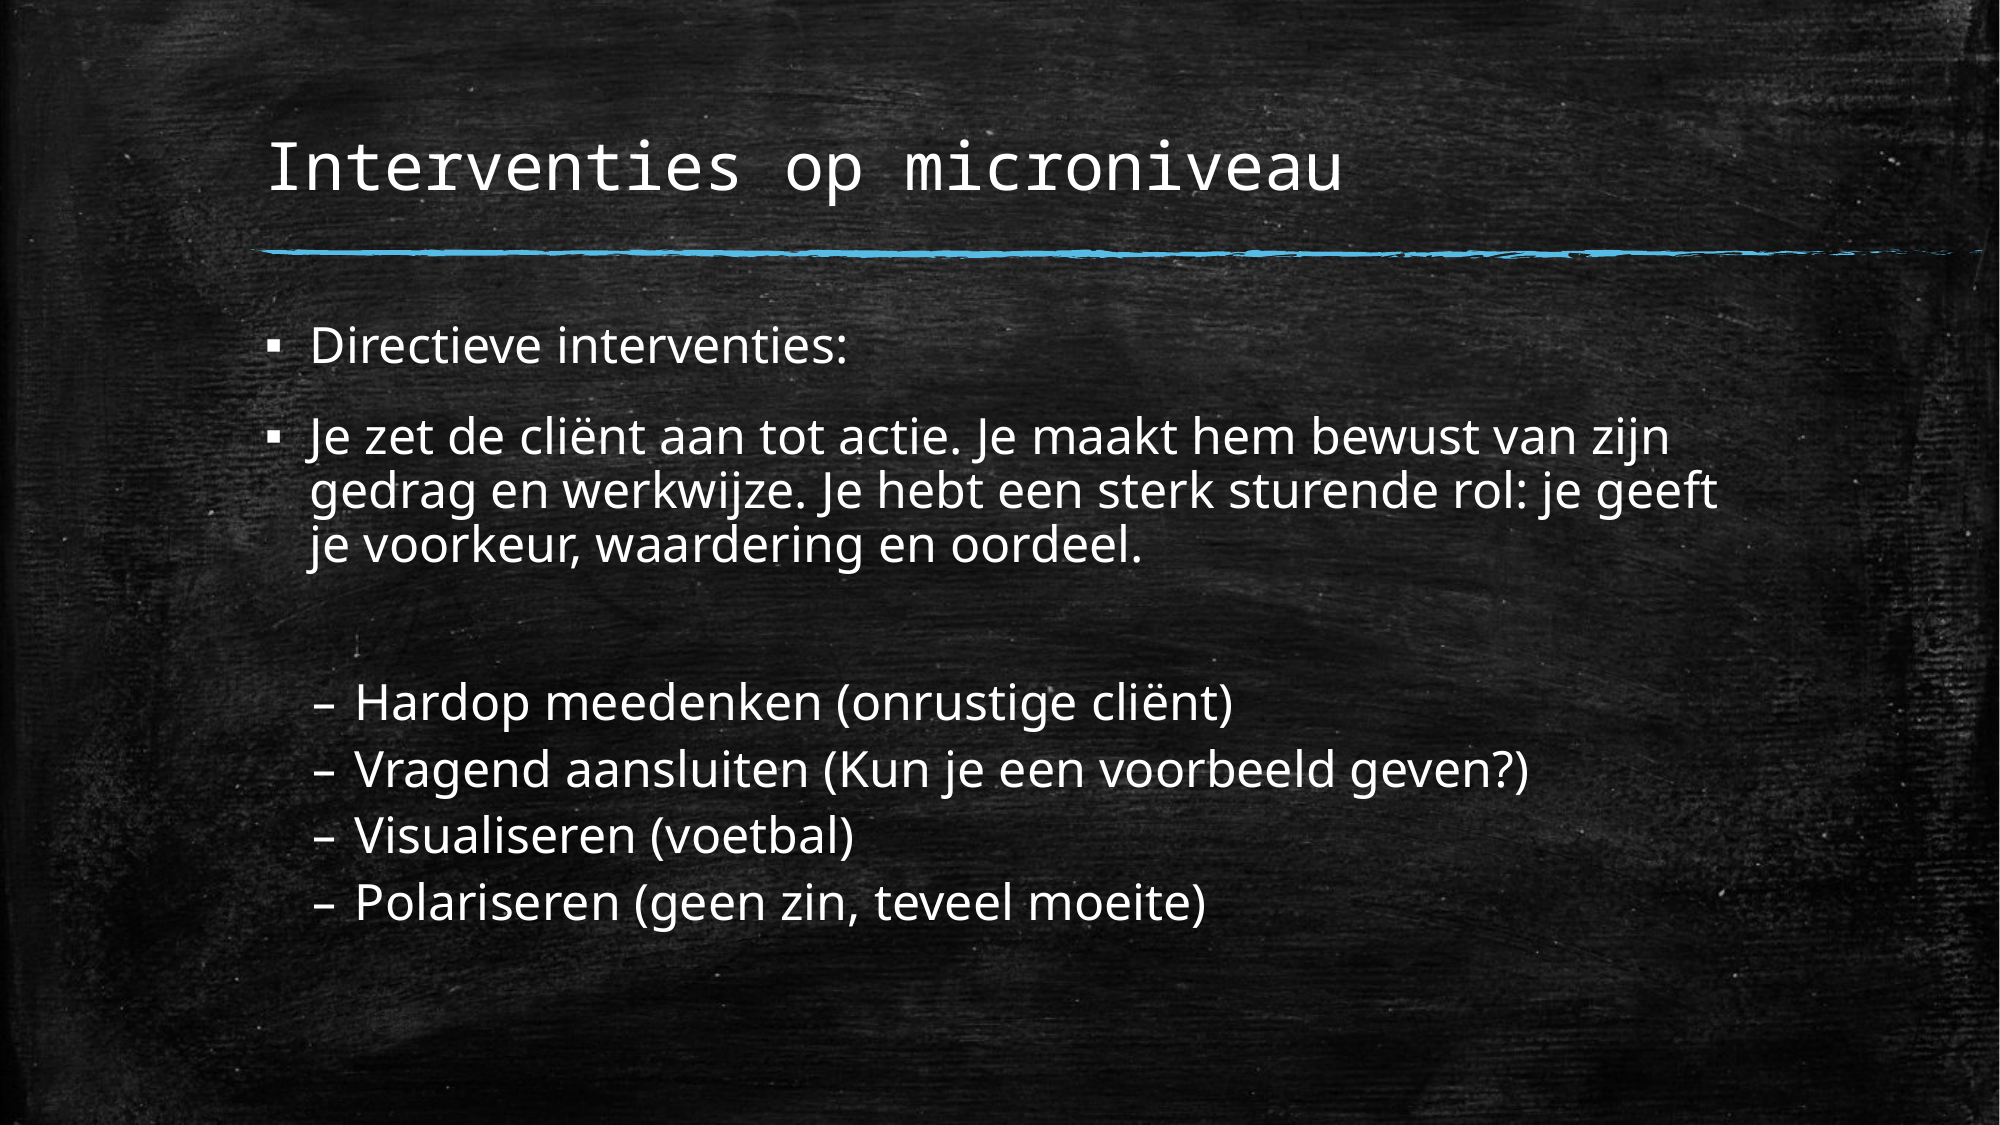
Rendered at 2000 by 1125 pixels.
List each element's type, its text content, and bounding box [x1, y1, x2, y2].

title Interventies op microniveau [249, 45, 1750, 213]
list Directieve interventies: Je zet de cliënt aan tot actie. Je maakt hem bewust van zijn gedrag en werkwijze. Je hebt een sterk sturende rol: je geeft je voorkeur, waardering en oordeel. Hardop meedenken (onrustige cliënt) Vragend aansluiten (Kun je een voorbeeld geven?) Visualiseren (voetbal) Polariseren (geen zin, teveel moeite) [249, 312, 1750, 1013]
